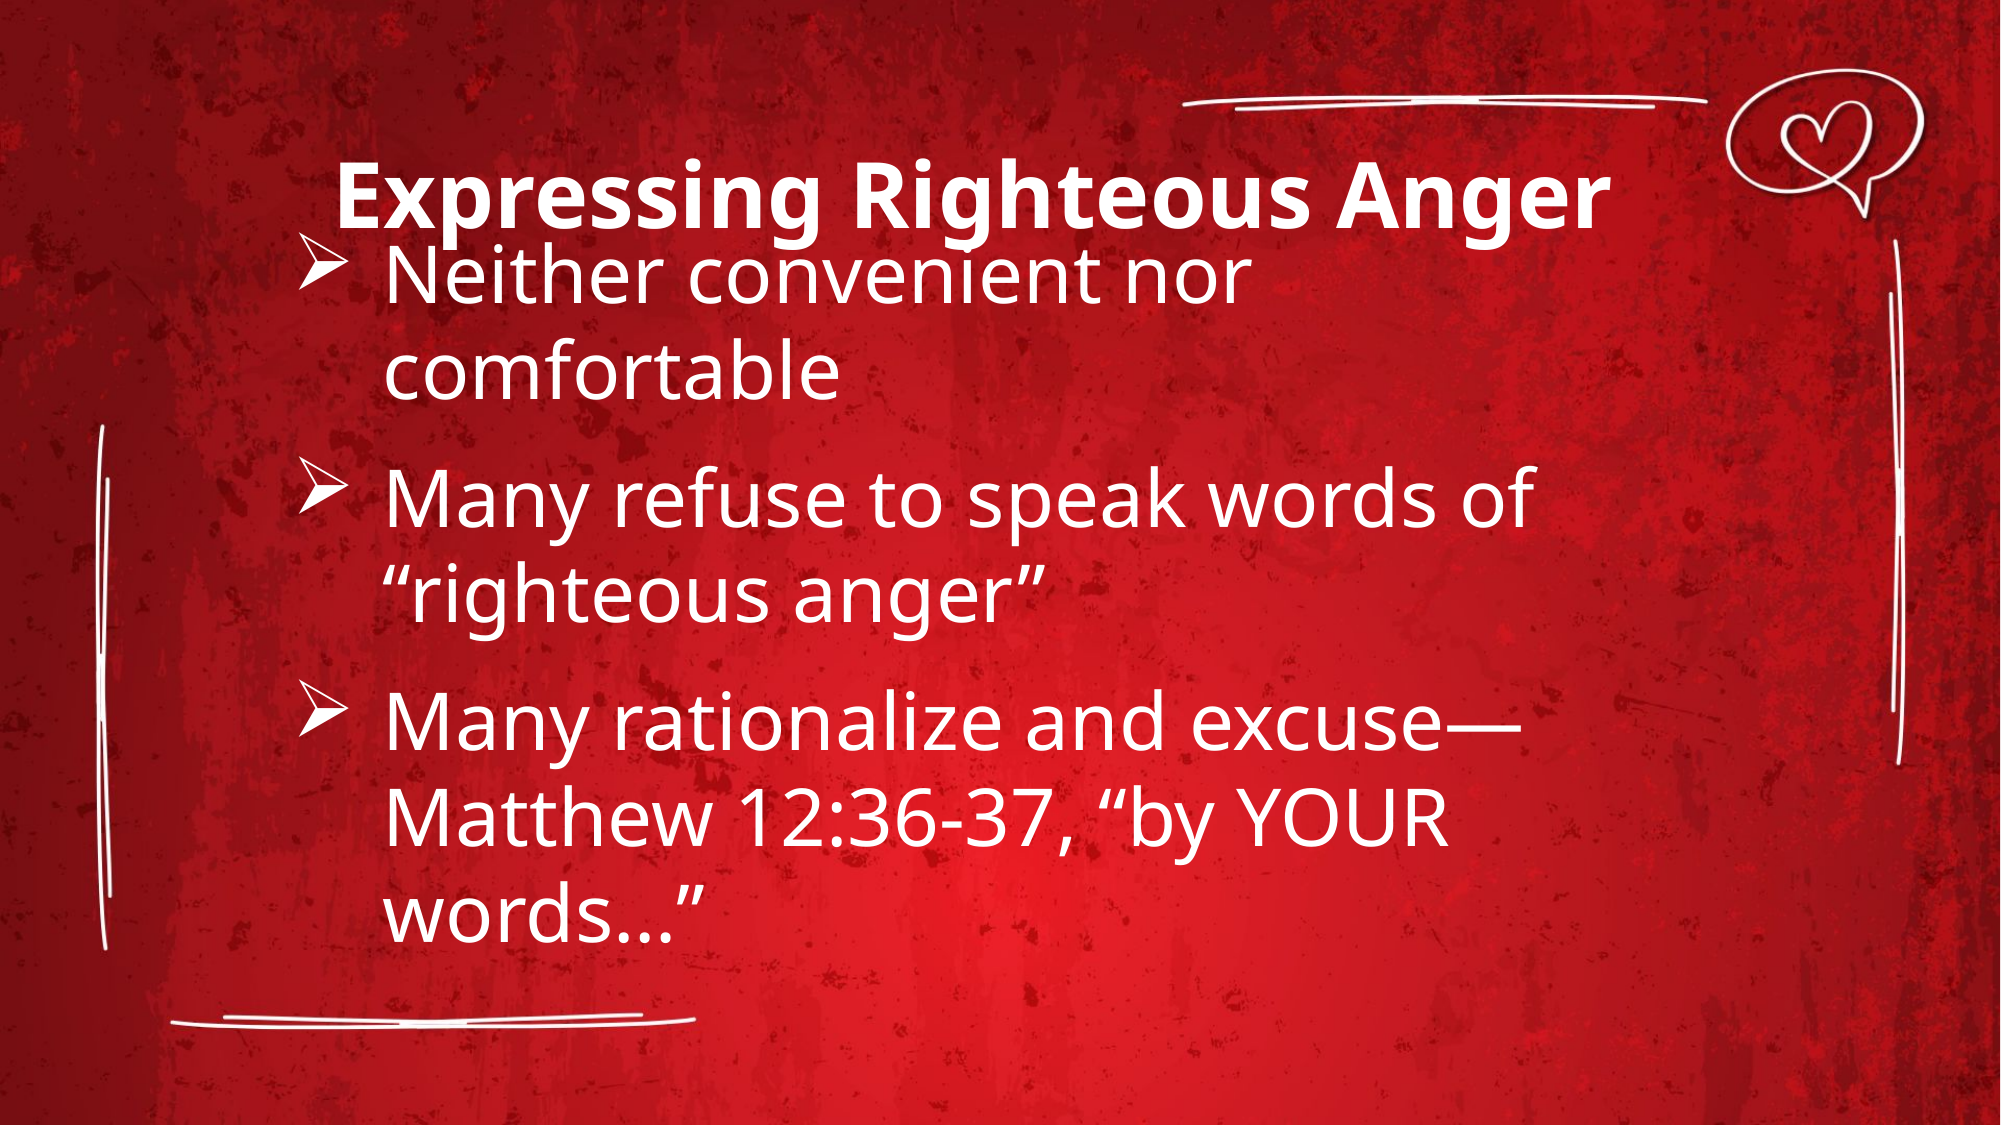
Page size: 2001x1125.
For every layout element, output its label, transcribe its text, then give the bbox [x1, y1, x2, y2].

picture [0, 0, 2001, 1125]
list Neither convenient nor comfortable Many refuse to speak words of “righteous anger” Many rationalize and excuse— Matthew 12:36-37, “by YOUR words…” [277, 213, 1723, 969]
title Expressing Righteous Anger [251, 113, 1696, 257]
